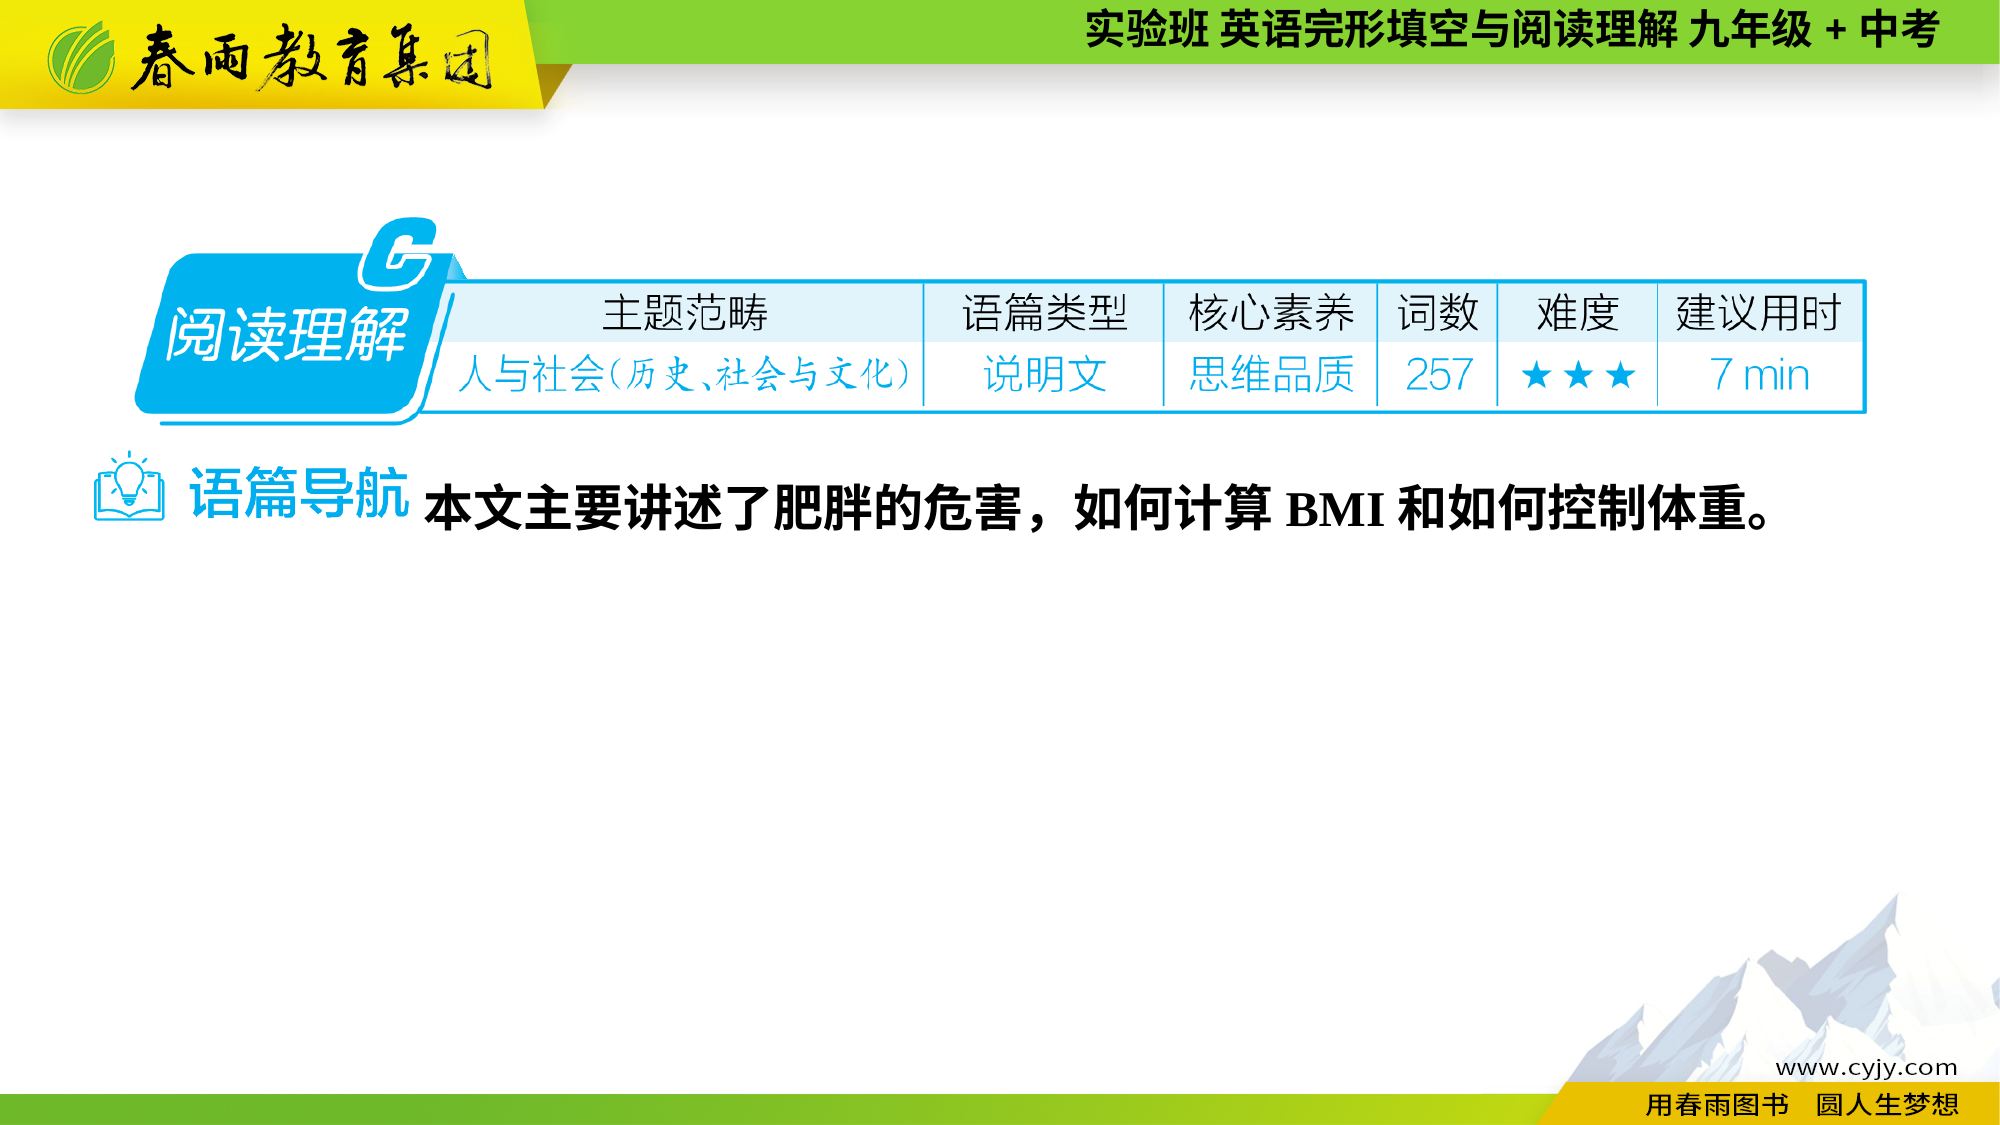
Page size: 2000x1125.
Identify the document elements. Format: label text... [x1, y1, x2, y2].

list 本文主要讲述了肥胖的危害，如何计算BMI和如何控制体重。 [59, 438, 1944, 534]
picture [0, 0, 2000, 1125]
